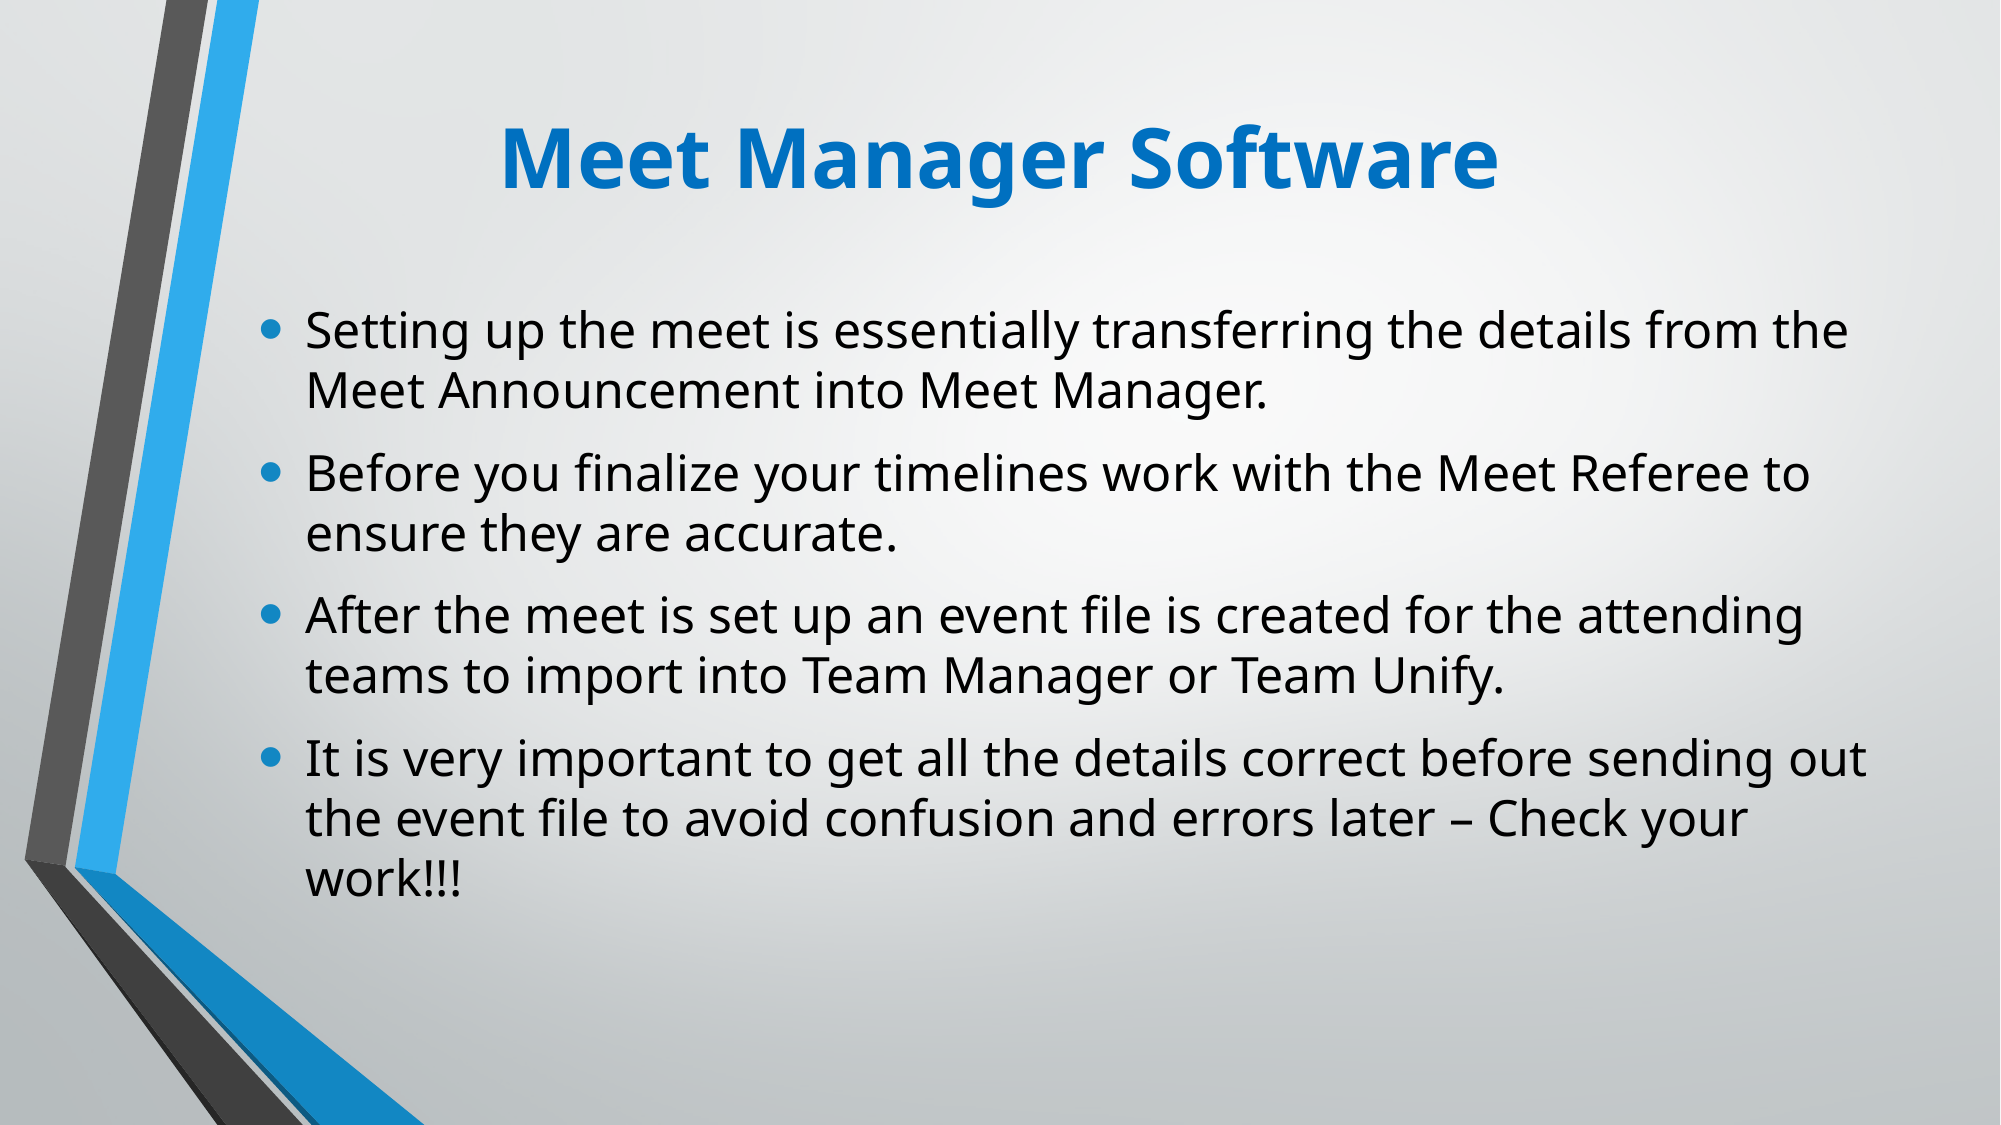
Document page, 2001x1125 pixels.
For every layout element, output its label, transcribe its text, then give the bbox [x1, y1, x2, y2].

title Meet Manager Software [137, 46, 1863, 264]
list Setting up the meet is essentially transferring the details from the Meet Announcement into Meet Manager. Before you finalize your timelines work with the Meet Referee to ensure they are accurate. After the meet is set up an event file is created for the attending teams to import into Team Manager or Team Unify. It is very important to get all the details correct before sending out the event file to avoid confusion and errors later – Check your work!!! [243, 291, 1887, 950]
